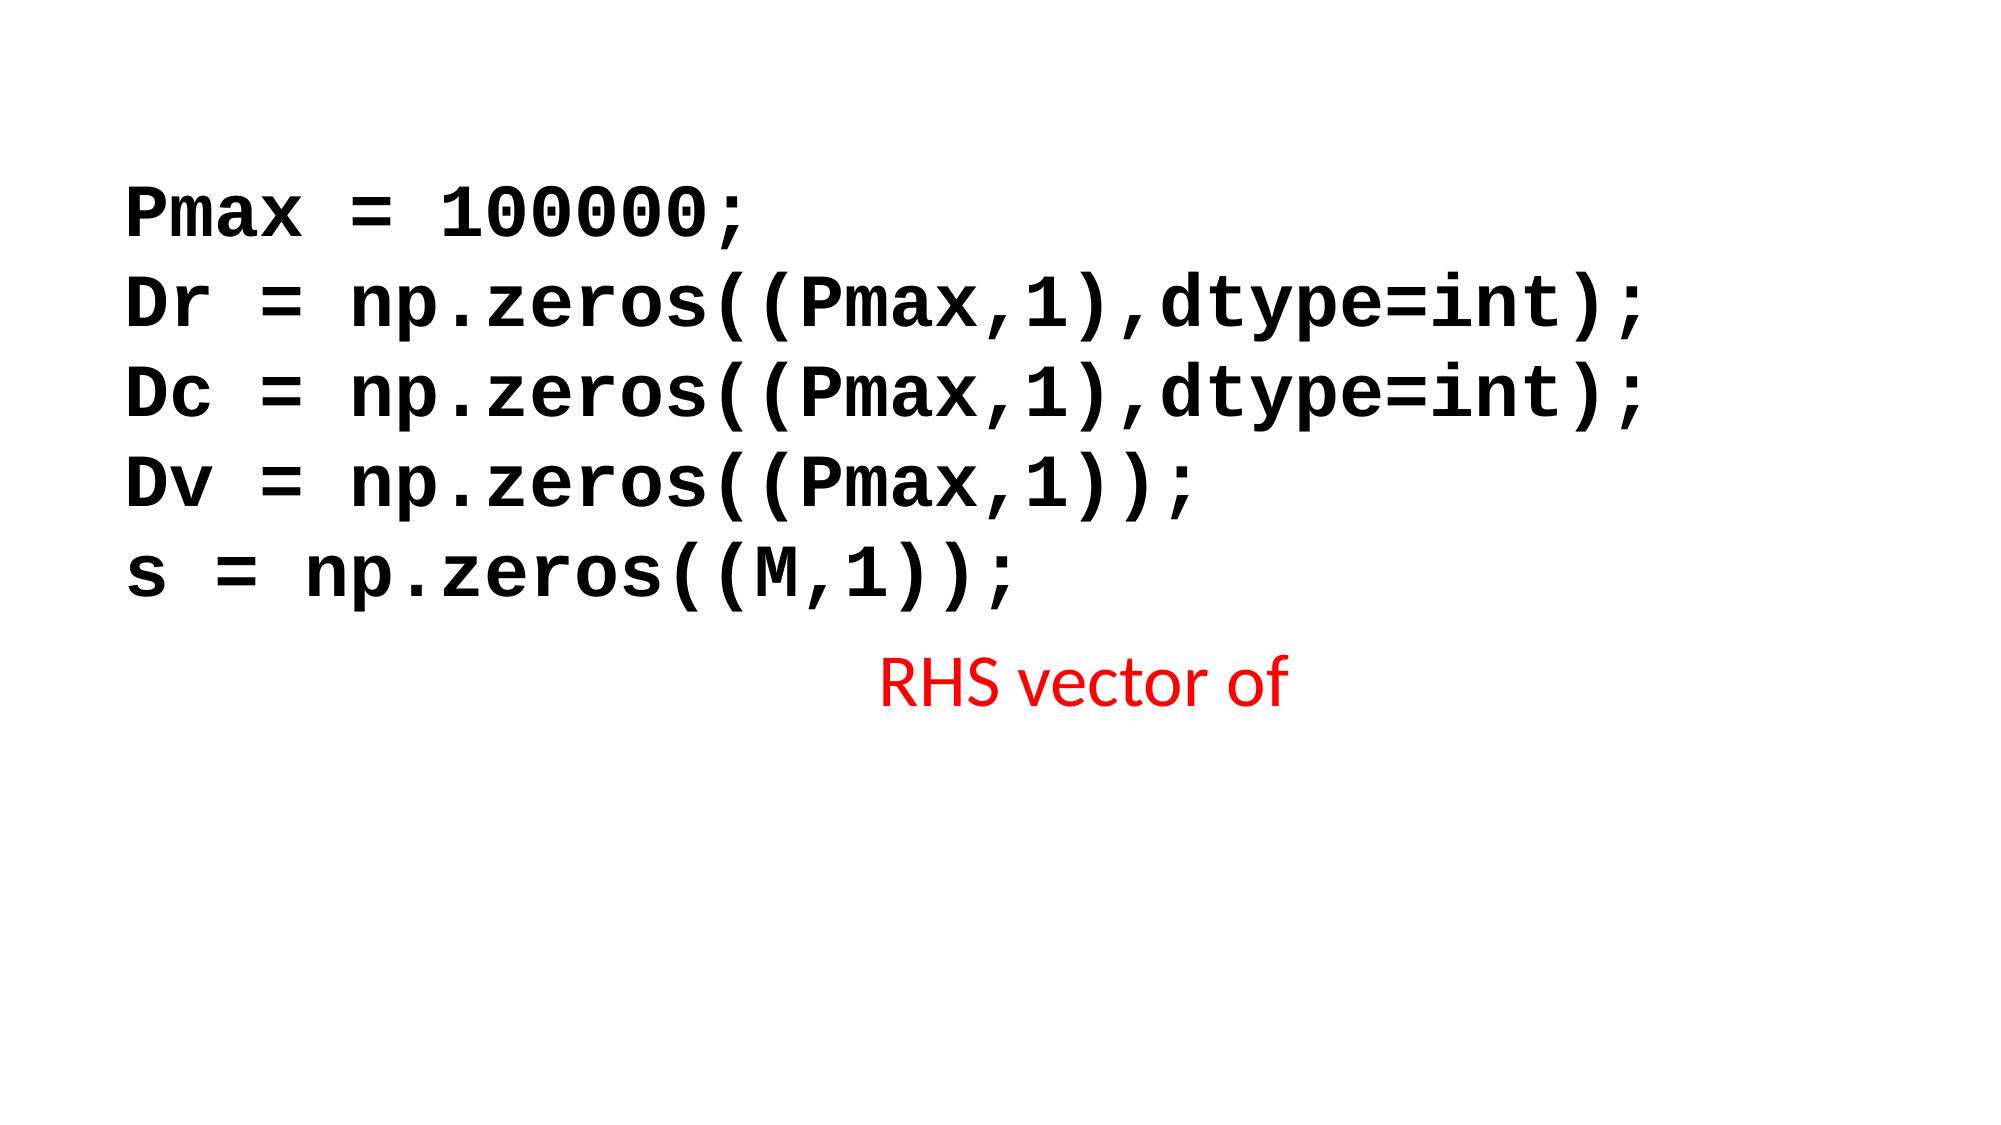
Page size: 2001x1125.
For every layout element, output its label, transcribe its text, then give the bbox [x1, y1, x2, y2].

text_box Pmax = 100000; Dr = np.zeros((Pmax,1),dtype=int); Dc = np.zeros((Pmax,1),dtype=int); Dv = np.zeros((Pmax,1)); s = np.zeros((M,1)); [109, 154, 1827, 620]
